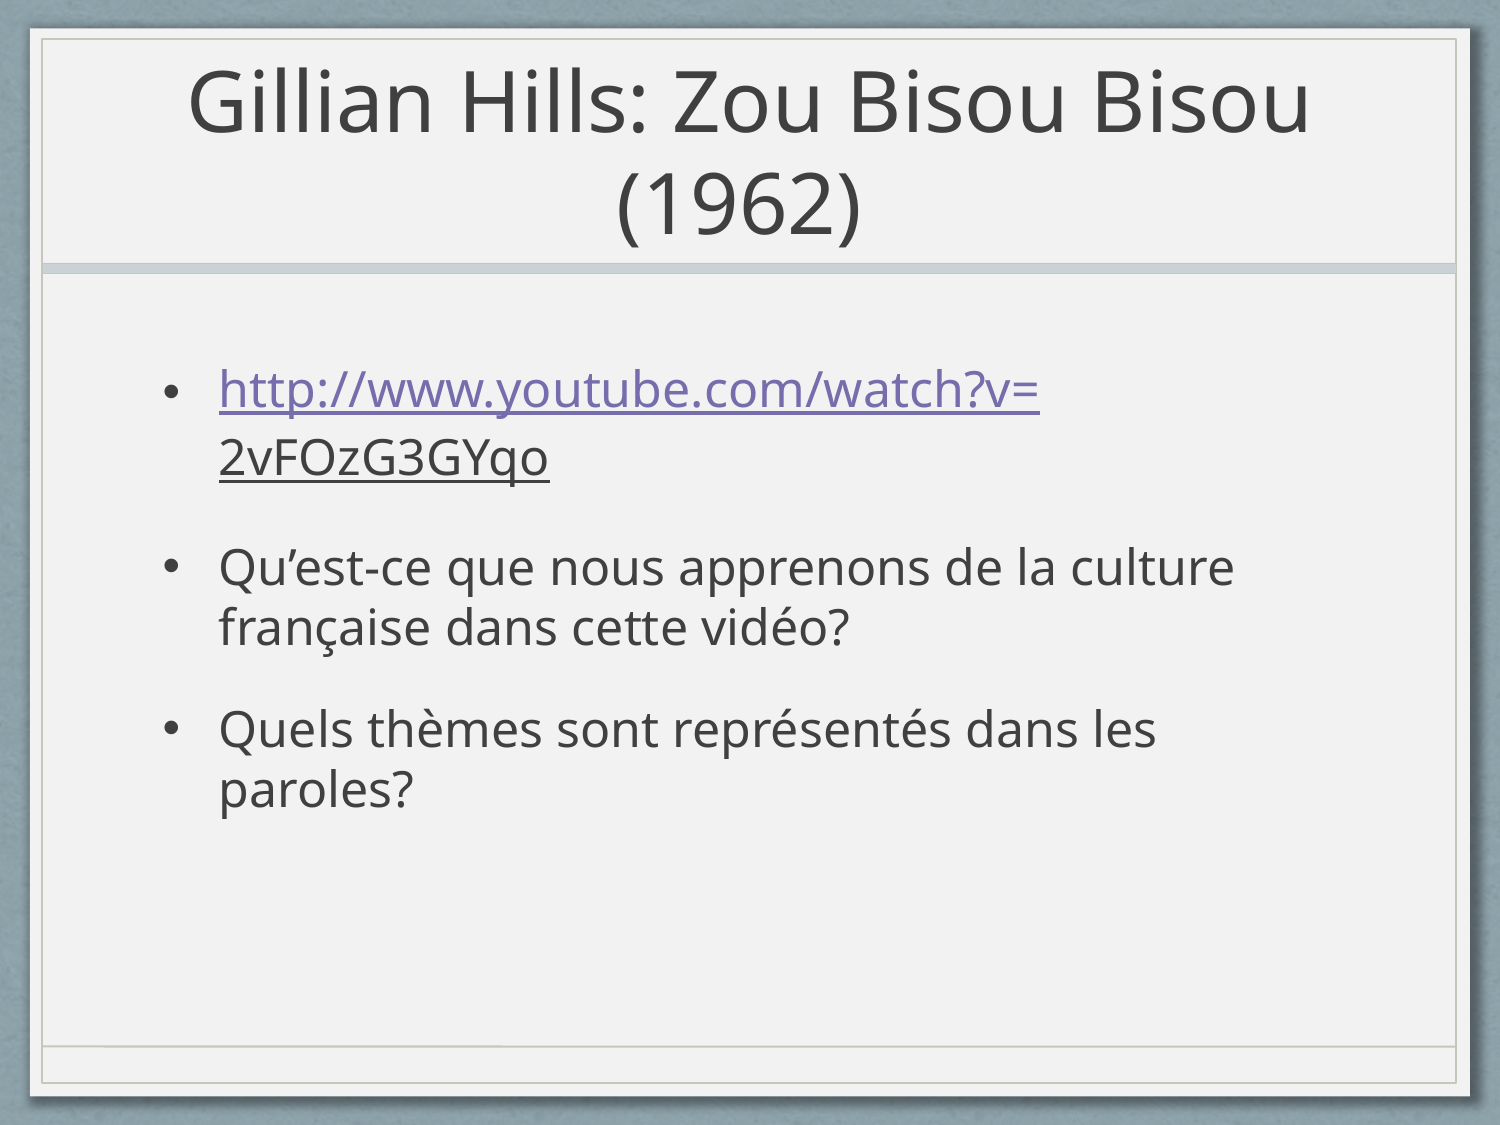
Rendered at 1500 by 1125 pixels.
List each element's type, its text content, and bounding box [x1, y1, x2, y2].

title Gillian Hills: Zou Bisou Bisou (1962) [147, 40, 1353, 260]
list http://www.youtube.com/watch?v=2vFOzG3GYqo Qu’est-ce que nous apprenons de la culture française dans cette vidéo? Quels thèmes sont représentés dans les paroles? [147, 350, 1353, 995]
